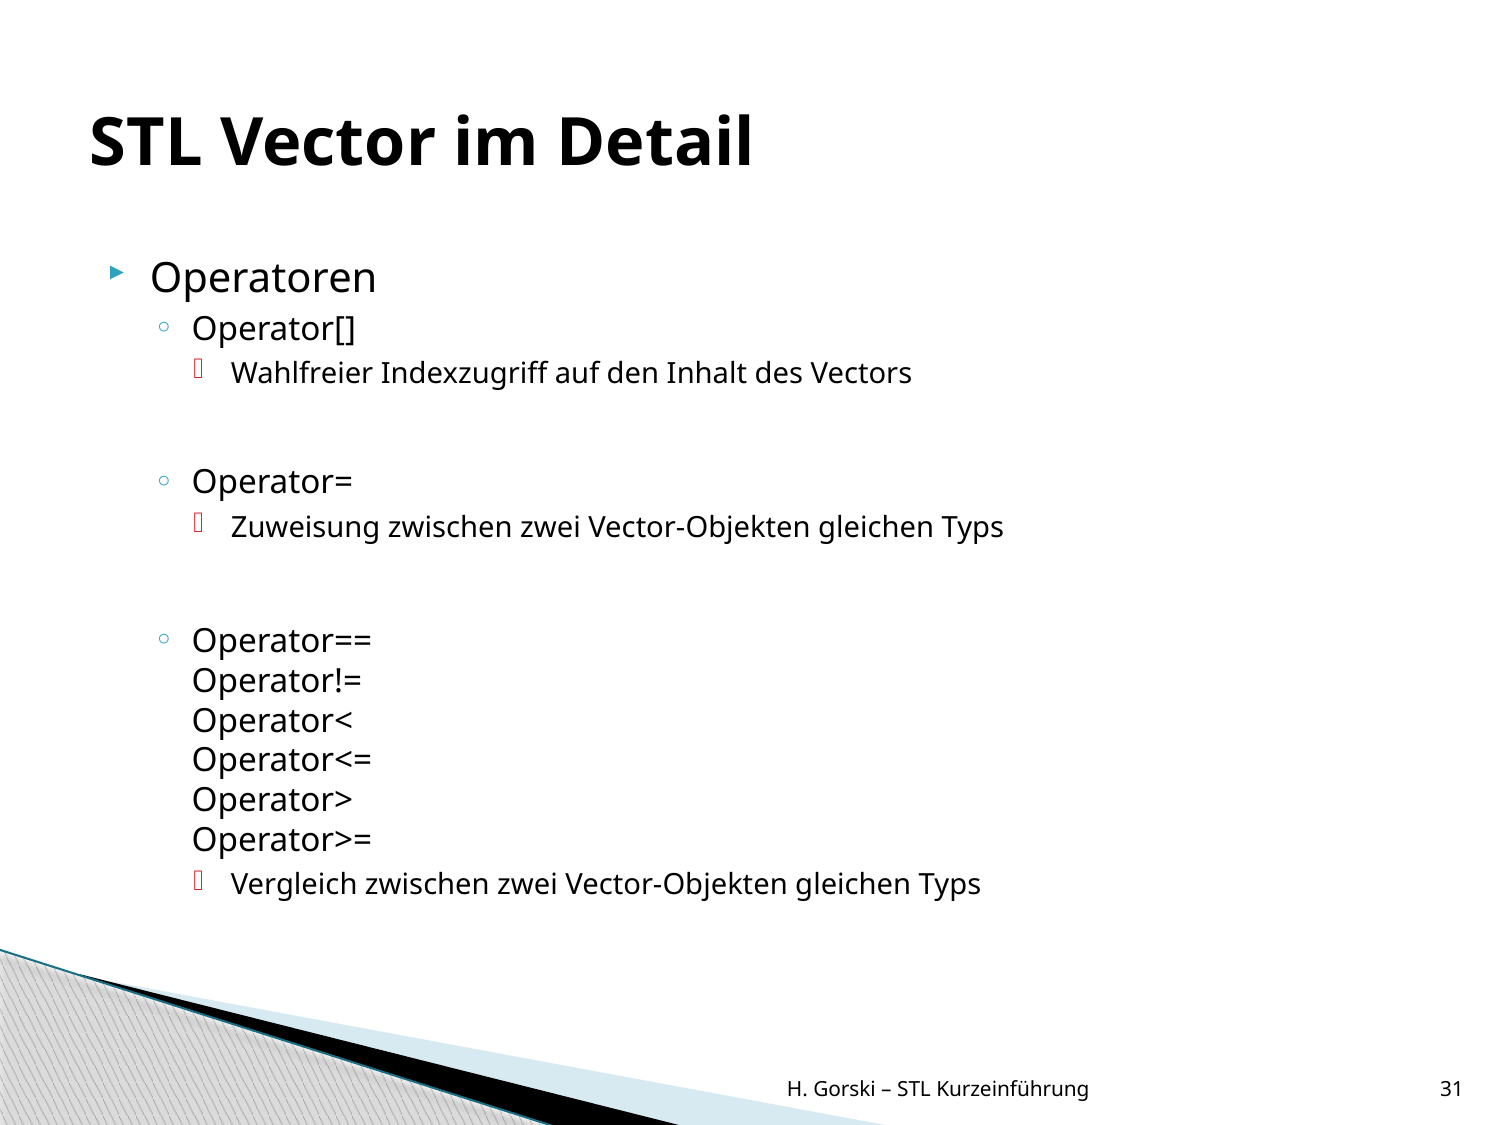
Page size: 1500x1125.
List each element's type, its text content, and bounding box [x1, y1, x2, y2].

title STL Vector im Detail [75, 45, 1425, 233]
list Operatoren Operator[] Wahlfreier Indexzugriff auf den Inhalt des Vectors Operator= Zuweisung zwischen zwei Vector-Objekten gleichen Typs Operator== Operator!= Operator< Operator<= Operator> Operator>= Vergleich zwischen zwei Vector-Objekten gleichen Typs [75, 243, 1425, 986]
slide_number 31 [1418, 1051, 1479, 1112]
footer H. Gorski – STL Kurzeinführung [718, 1051, 1105, 1112]
